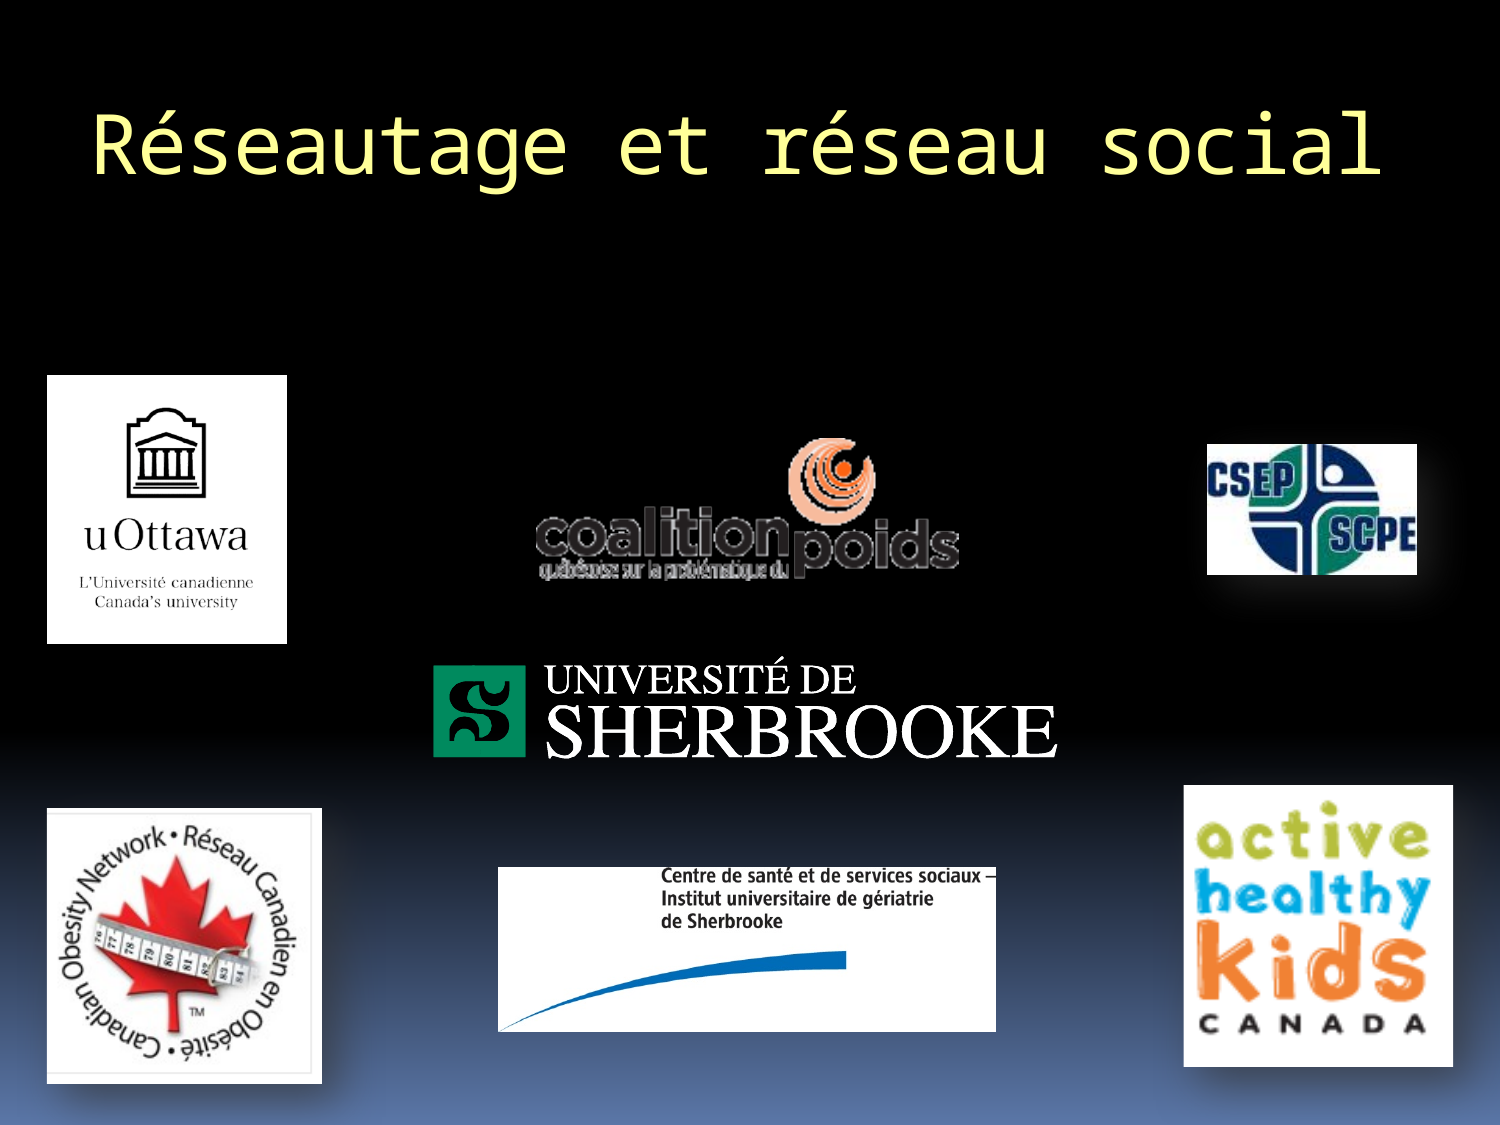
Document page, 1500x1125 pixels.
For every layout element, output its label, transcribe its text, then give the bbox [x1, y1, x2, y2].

picture [46, 374, 288, 645]
picture [46, 808, 323, 1085]
picture [1183, 784, 1454, 1067]
picture [498, 866, 996, 1032]
picture [433, 655, 1062, 763]
picture [535, 438, 959, 581]
title Réseautage et réseau social [75, 83, 1425, 234]
picture [1206, 444, 1417, 575]
